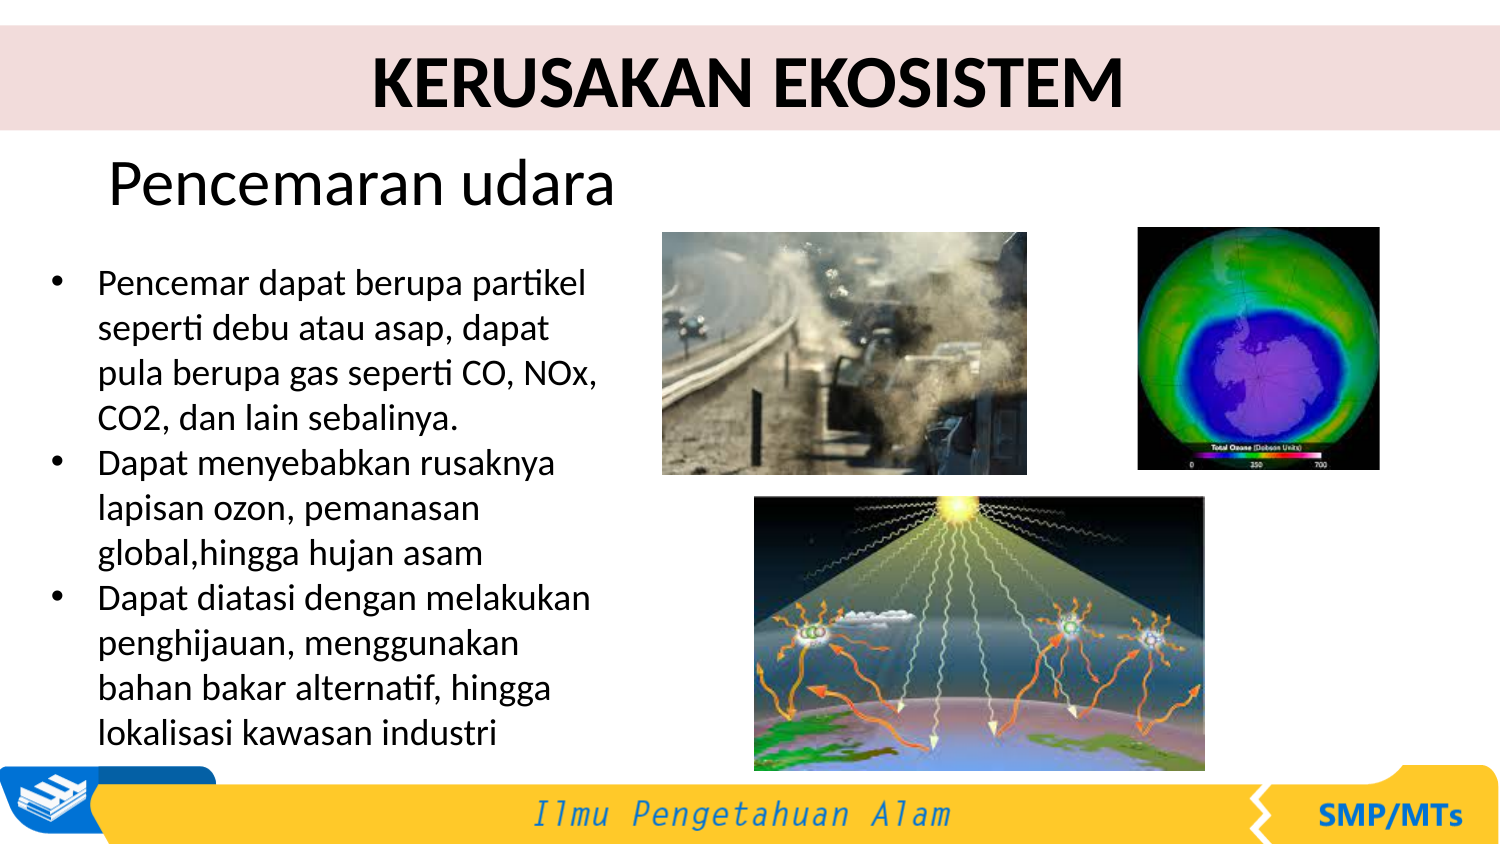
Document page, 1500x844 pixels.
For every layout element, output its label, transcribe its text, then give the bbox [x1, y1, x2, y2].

text_box Pencemaran udara [93, 131, 632, 227]
text_box KERUSAKAN EKOSISTEM [0, 25, 1500, 131]
picture [0, 496, 1499, 844]
text_box Pencemar dapat berupa partikel seperti debu atau asap, dapat pula berupa gas seperti CO, NOx, CO2, dan lain sebalinya. Dapat menyebabkan rusaknya lapisan ozon, pemanasan global,hingga hujan asam Dapat diatasi dengan melakukan penghijauan, menggunakan bahan bakar alternatif, hingga lokalisasi kawasan industri [10, 225, 640, 715]
picture [662, 232, 1027, 475]
picture [1137, 227, 1380, 470]
